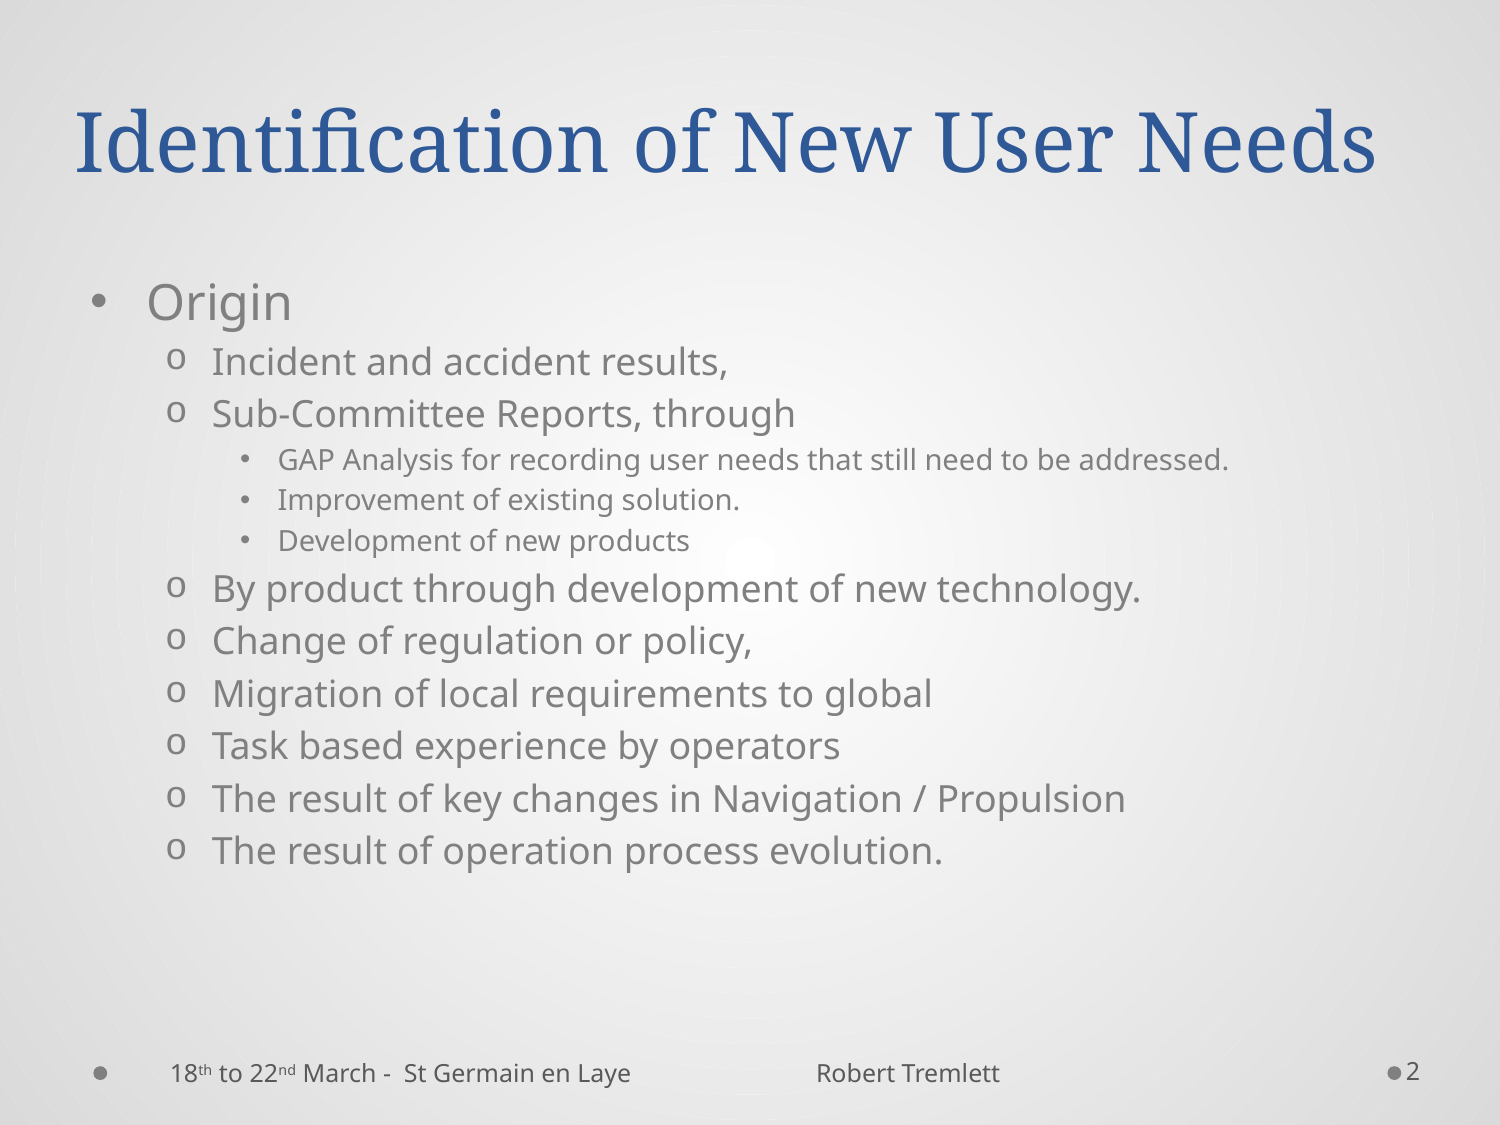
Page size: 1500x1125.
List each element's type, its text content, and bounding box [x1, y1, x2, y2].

list Origin Incident and accident results, Sub-Committee Reports, through GAP Analysis for recording user needs that still need to be addressed. Improvement of existing solution. Development of new products By product through development of new technology. Change of regulation or policy, Migration of local requirements to global Task based experience by operators The result of key changes in Navigation / Propulsion The result of operation process evolution. [75, 262, 1425, 1005]
slide_number 2 [1401, 1042, 1494, 1103]
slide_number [75, 1042, 640, 1103]
footer Robert Tremlett [808, 1042, 1220, 1103]
title Identification of New User Needs [51, 48, 1402, 197]
